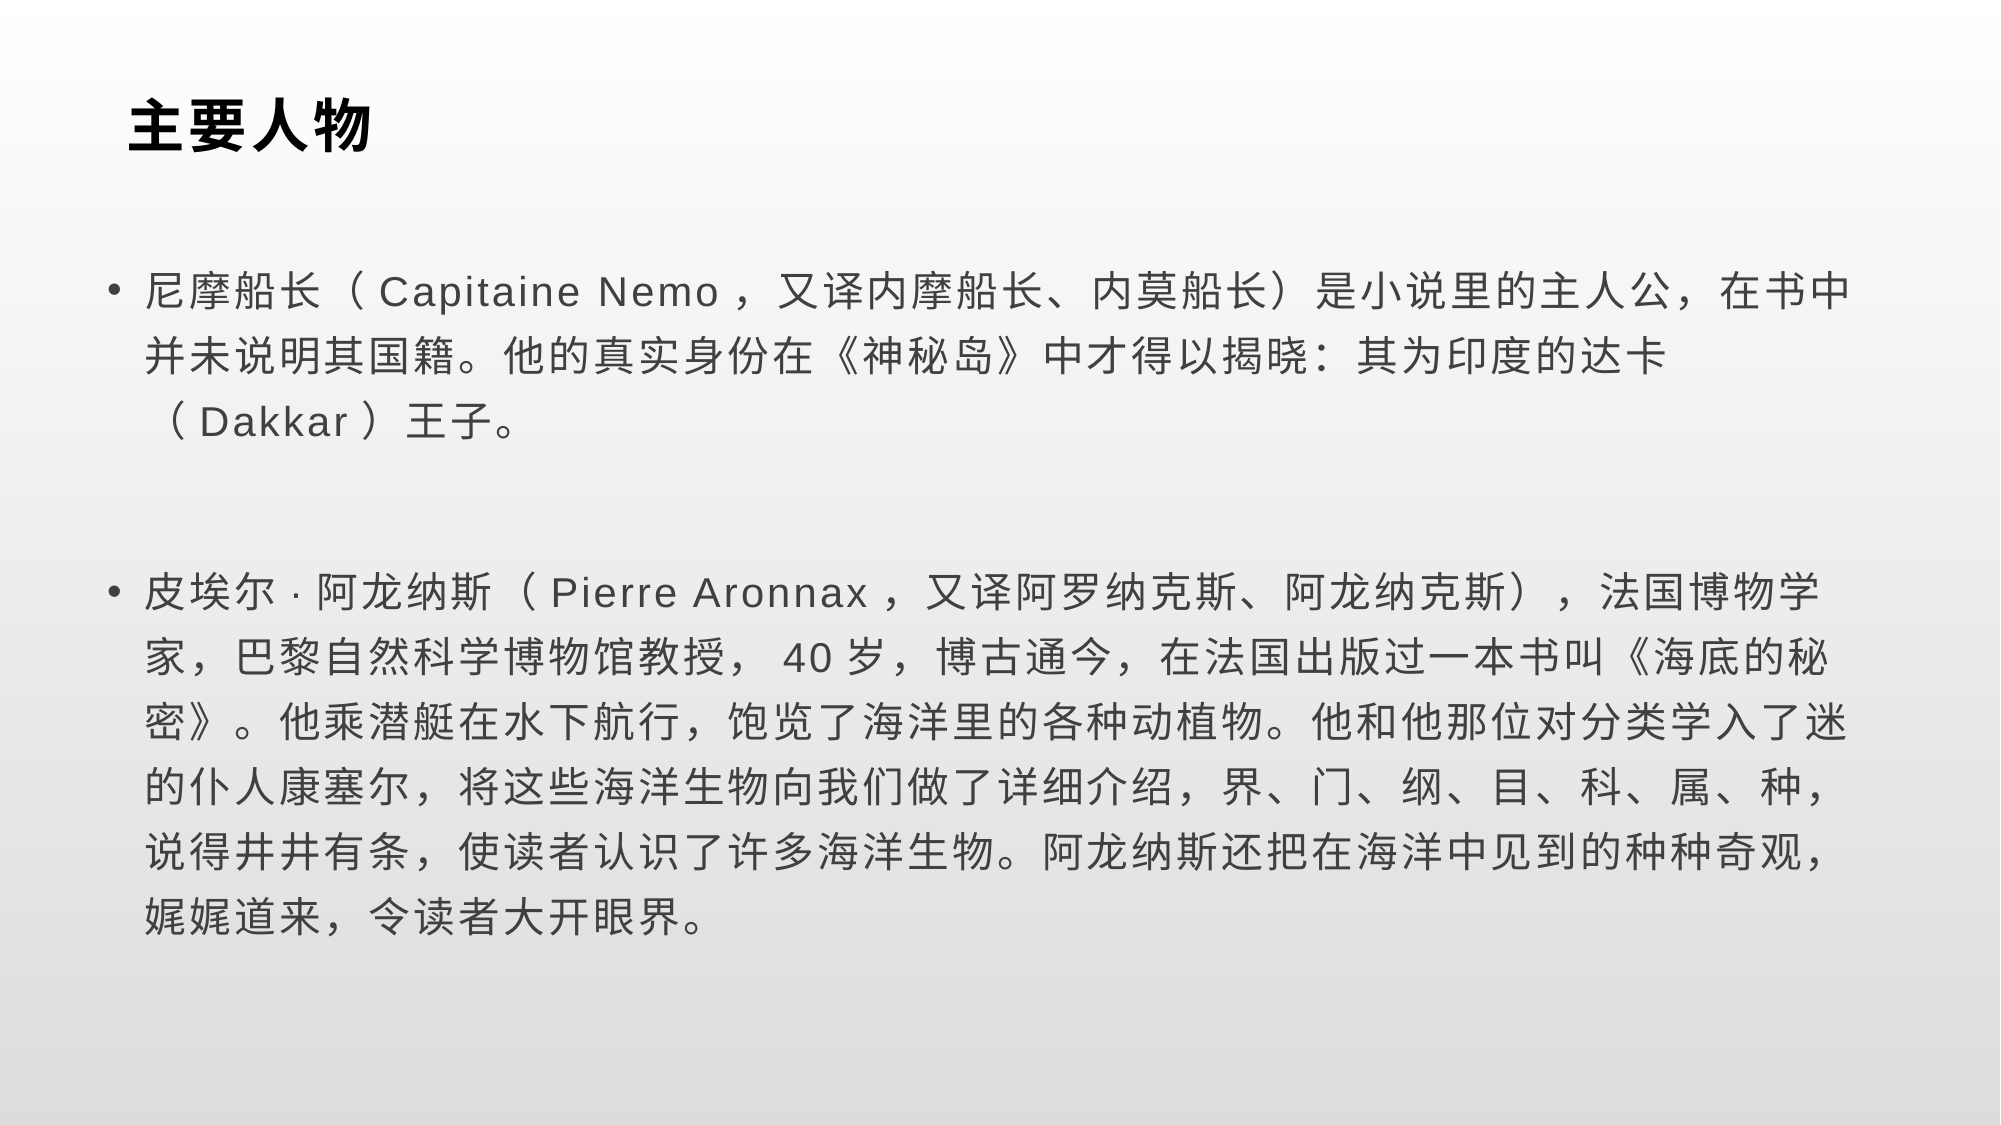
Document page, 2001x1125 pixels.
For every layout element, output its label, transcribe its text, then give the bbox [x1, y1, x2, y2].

title 主要人物 [109, 70, 1891, 178]
list 尼摩船长（Capitaine Nemo，又译内摩船长、内莫船长）是小说里的主人公，在书中并未说明其国籍。他的真实身份在《神秘岛》中才得以揭晓：其为印度的达卡（Dakkar）王子。 皮埃尔·阿龙纳斯（Pierre Aronnax，又译阿罗纳克斯、阿龙纳克斯），法国博物学家，巴黎自然科学博物馆教授，40岁，博古通今，在法国出版过一本书叫《海底的秘密》。他乘潜艇在水下航行，饱览了海洋里的各种动植物。他和他那位对分类学入了迷的仆人康塞尔，将这些海洋生物向我们做了详细介绍，界、门、纲、目、科、属、种，说得井井有条，使读者认识了许多海洋生物。阿龙纳斯还把在海洋中见到的种种奇观，娓娓道来，令读者大开眼界。 [90, 188, 1871, 1016]
